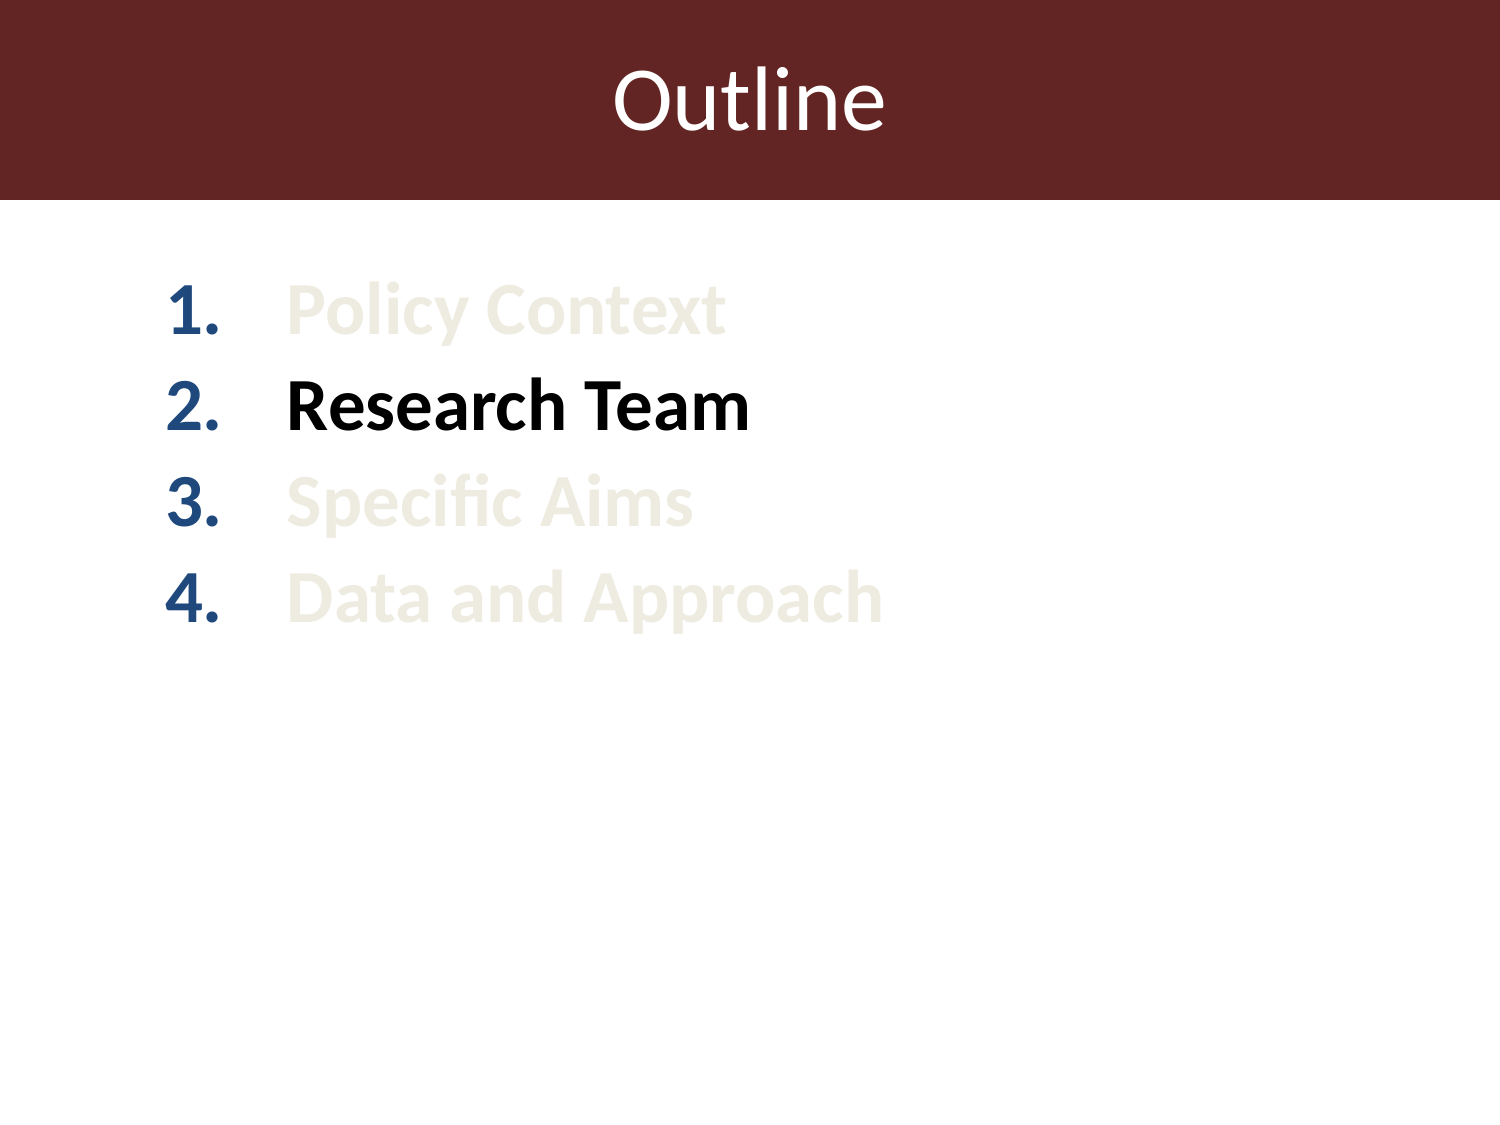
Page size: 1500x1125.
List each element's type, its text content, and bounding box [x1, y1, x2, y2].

list Policy Context Research Team Specific Aims Data and Approach [74, 262, 1426, 1006]
text_box [0, 0, 1500, 200]
title Outline [74, 0, 1426, 188]
